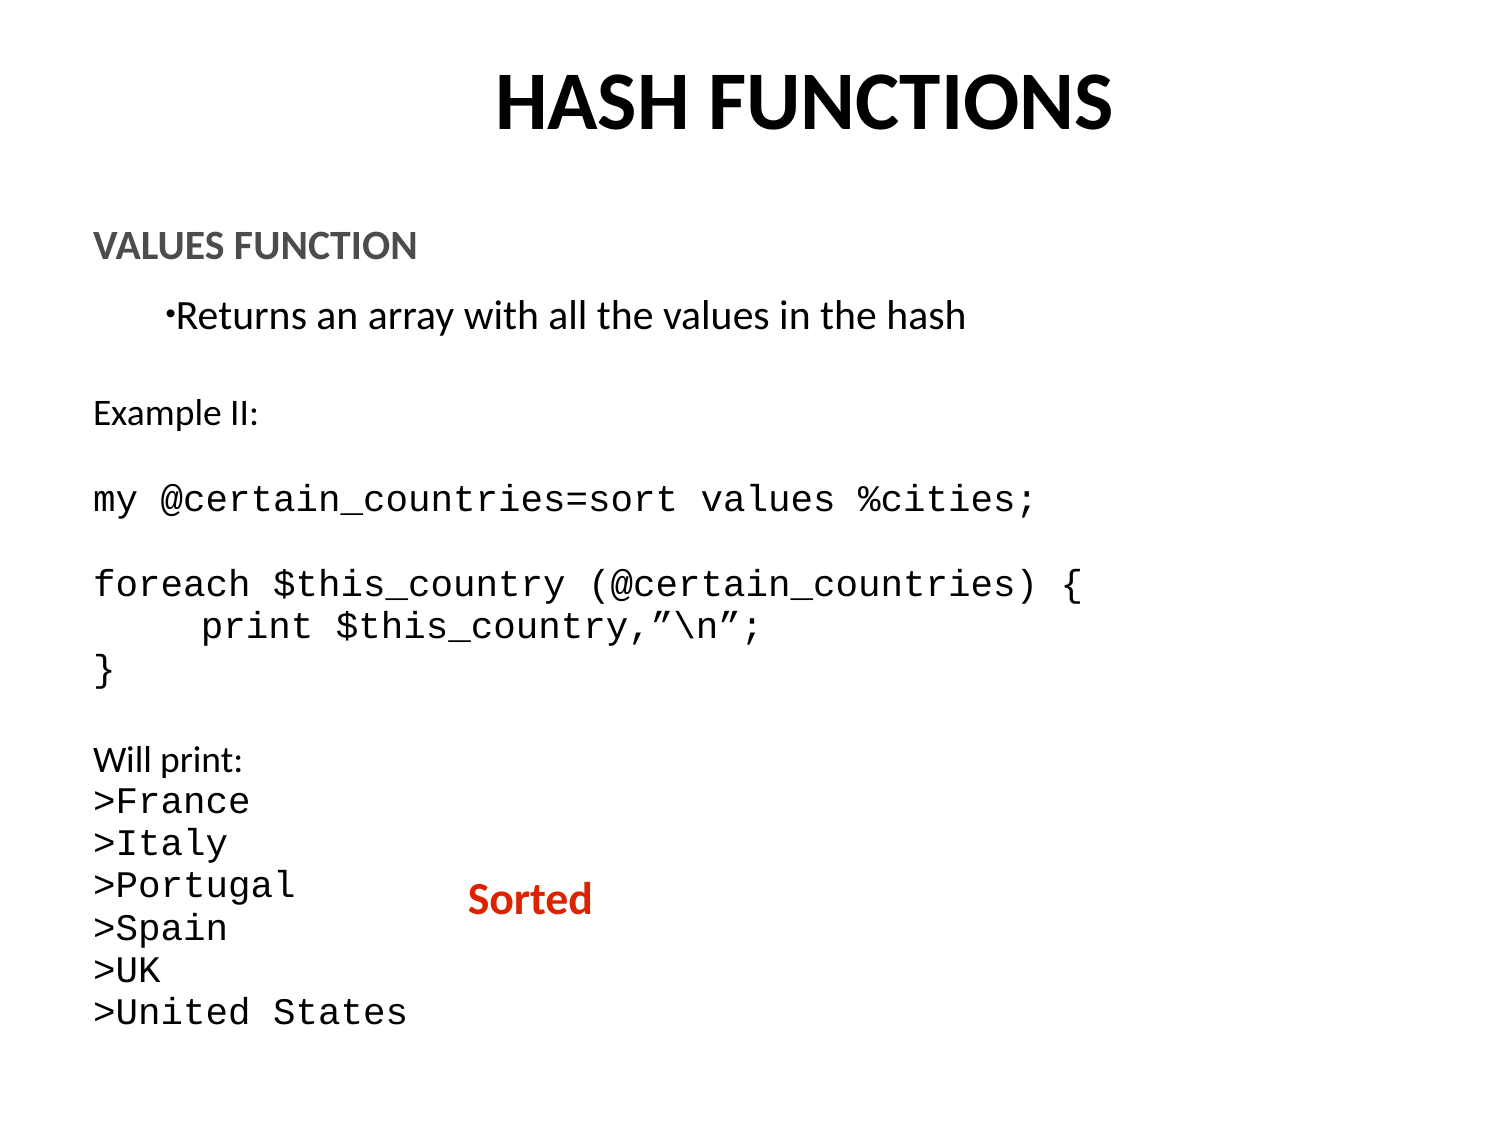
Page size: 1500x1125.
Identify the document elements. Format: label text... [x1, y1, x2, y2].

text_box HASH FUNCTIONS [419, 34, 1190, 141]
text_box VALUES FUNCTION Returns an array with all the values in the hash Example II: my @certain_countries=sort values %cities; foreach $this_country (@certain_countries) { print $this_country,”\n”; } Will print: >France >Italy >Portugal >Spain >UK >United States [79, 211, 1205, 1067]
text_box Sorted [454, 858, 625, 923]
